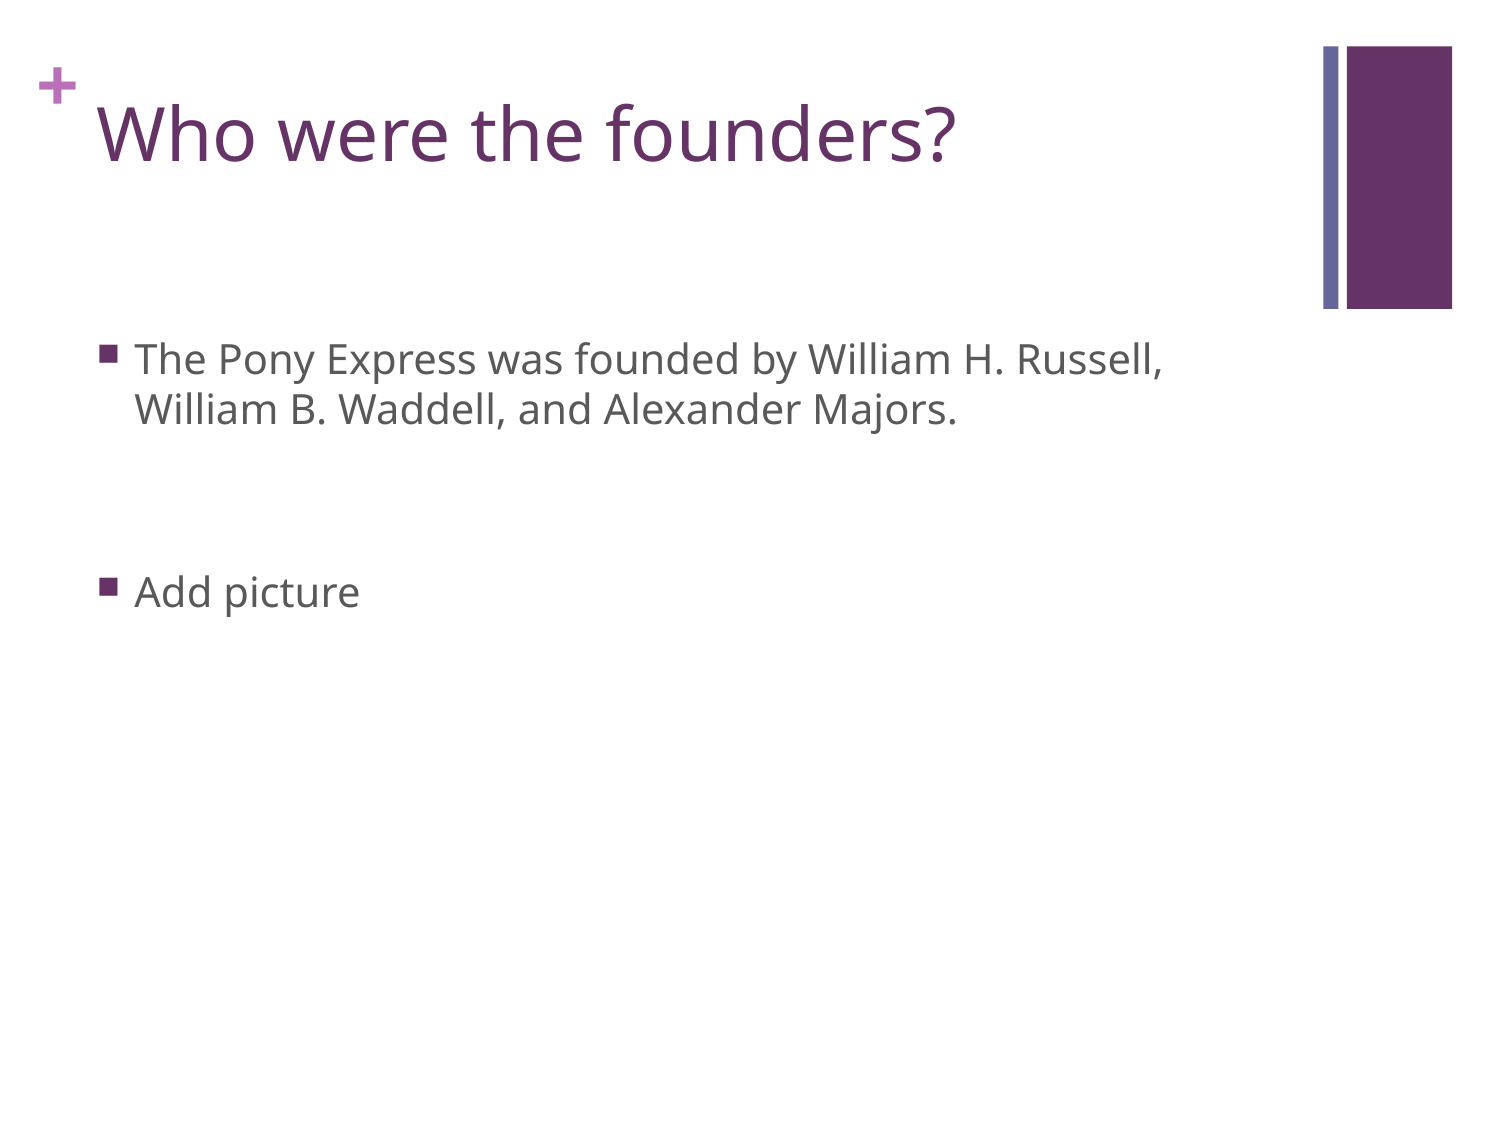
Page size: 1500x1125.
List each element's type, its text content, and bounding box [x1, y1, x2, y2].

list The Pony Express was founded by William H. Russell, William B. Waddell, and Alexander Majors. Add picture [81, 324, 1322, 1005]
title Who were the founders? [81, 79, 1322, 263]
